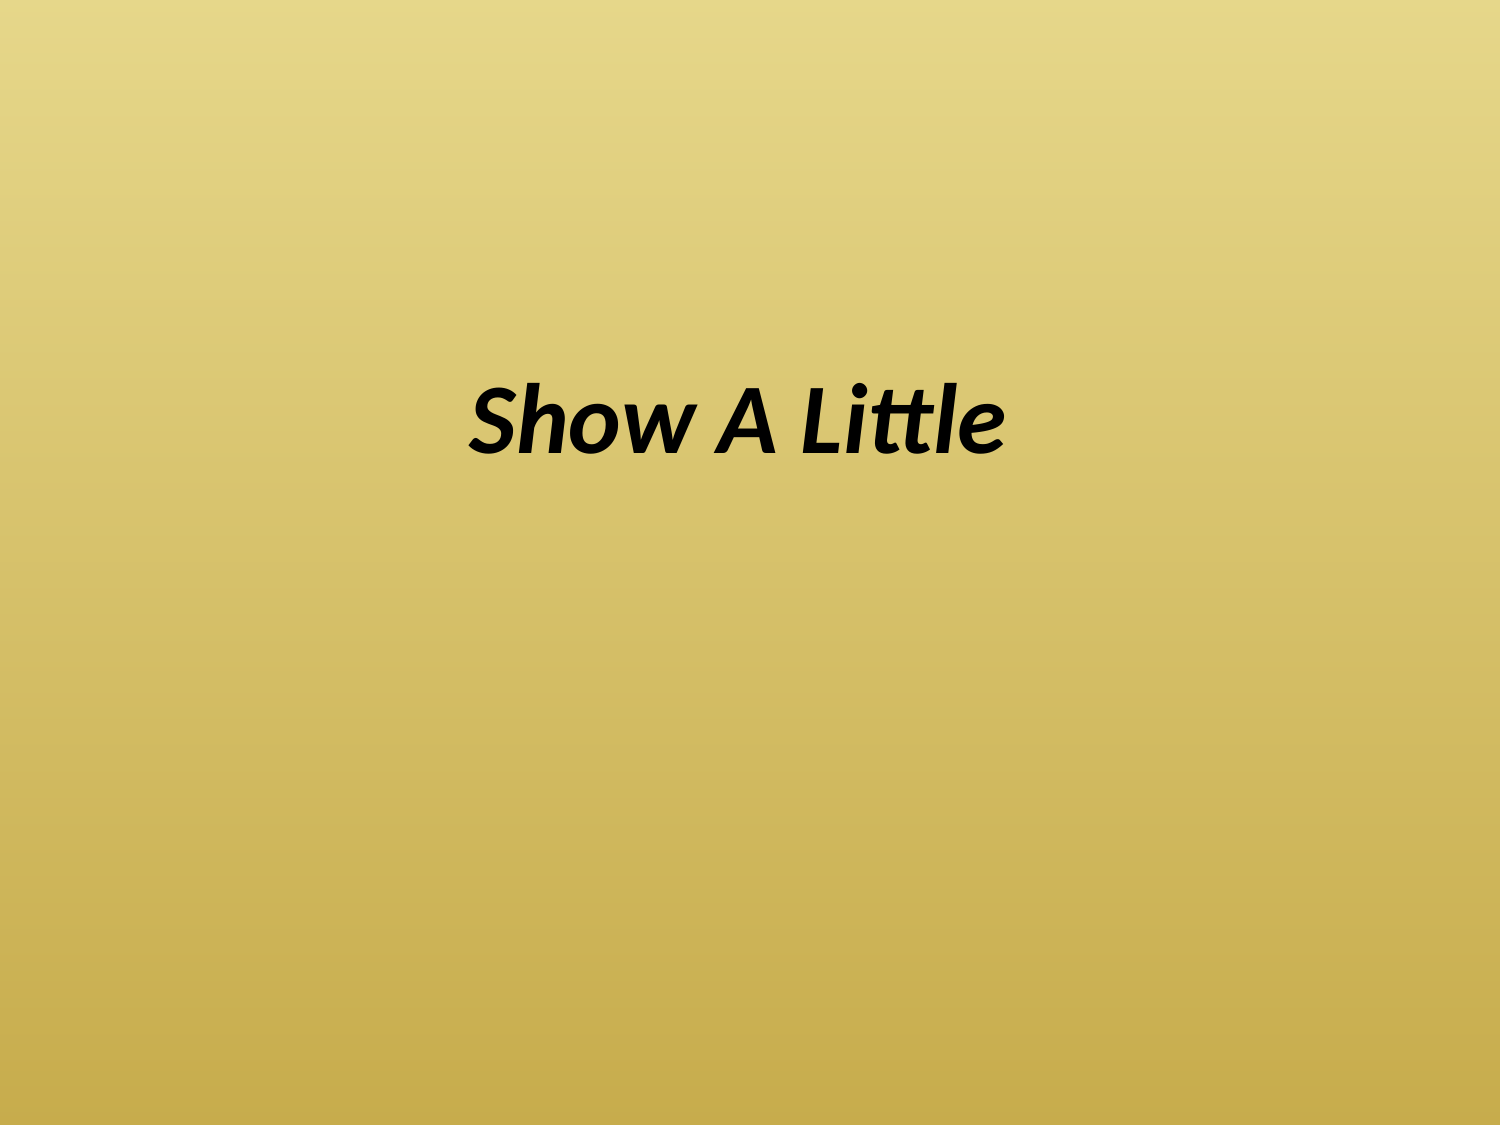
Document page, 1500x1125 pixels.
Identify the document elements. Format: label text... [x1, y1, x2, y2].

text_box Show A Little [454, 346, 1023, 482]
